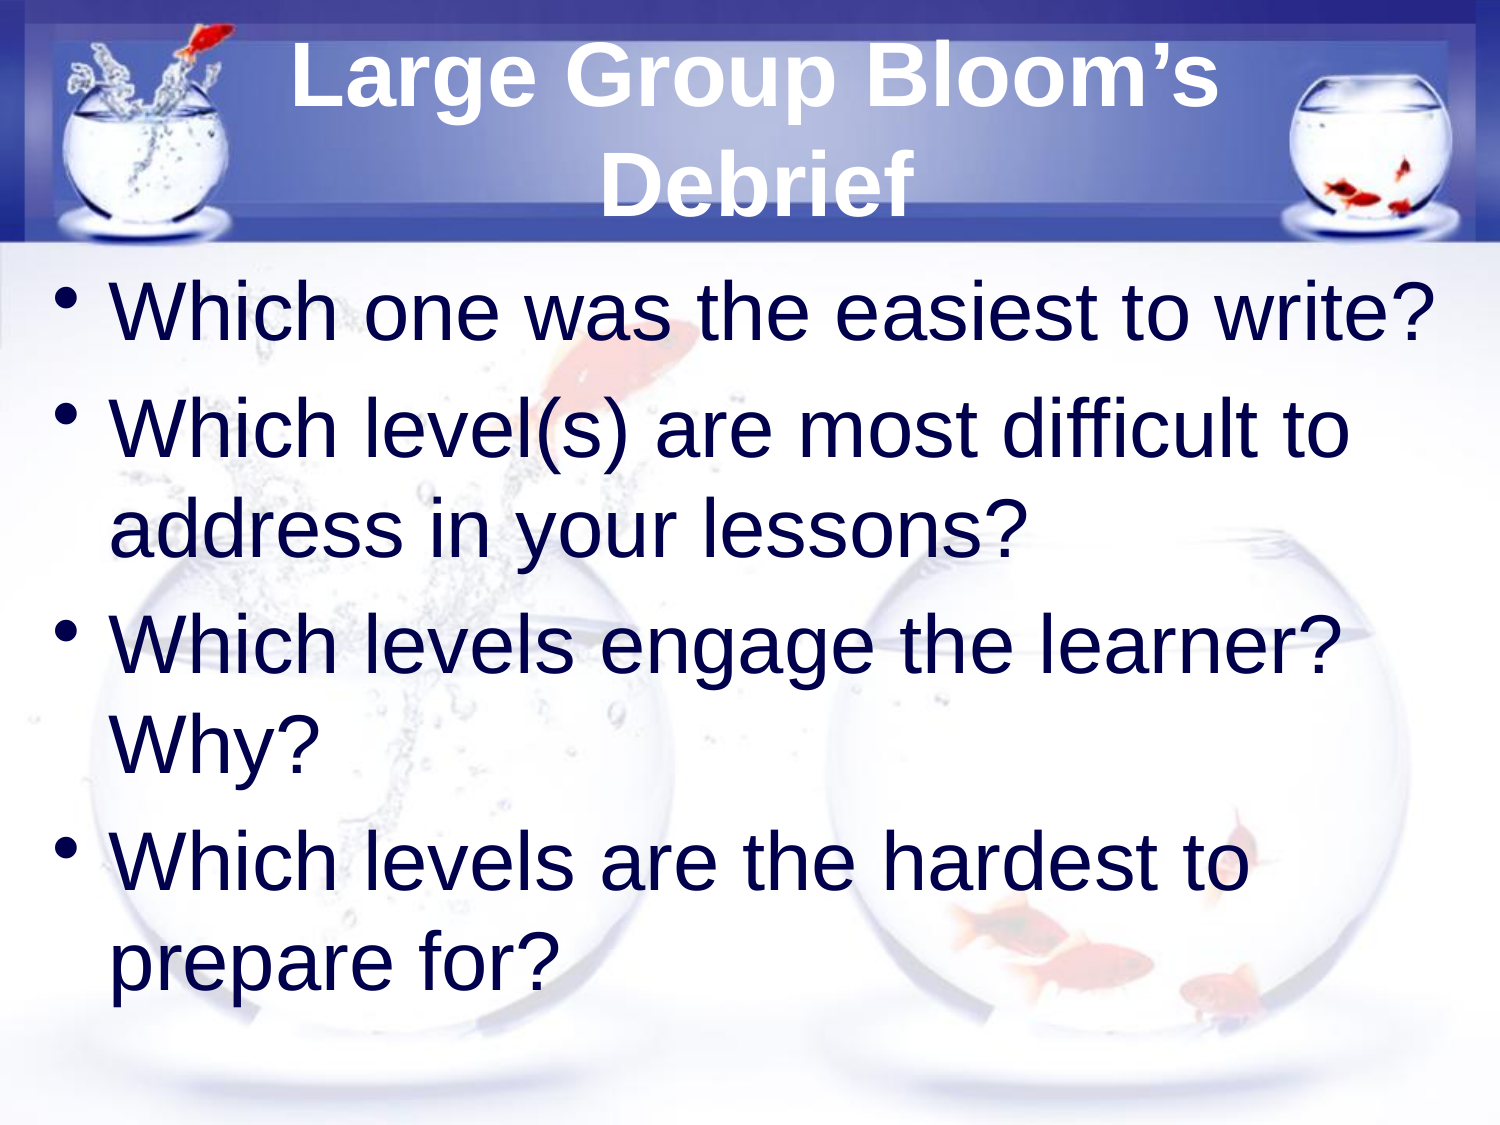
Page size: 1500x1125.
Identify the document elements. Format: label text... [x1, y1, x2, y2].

list Which one was the easiest to write? Which level(s) are most difficult to address in your lessons? Which levels engage the learner? Why? Which levels are the hardest to prepare for? [37, 249, 1476, 1113]
picture [0, 0, 1500, 1125]
title Large Group Bloom’s Debrief [187, 49, 1326, 201]
